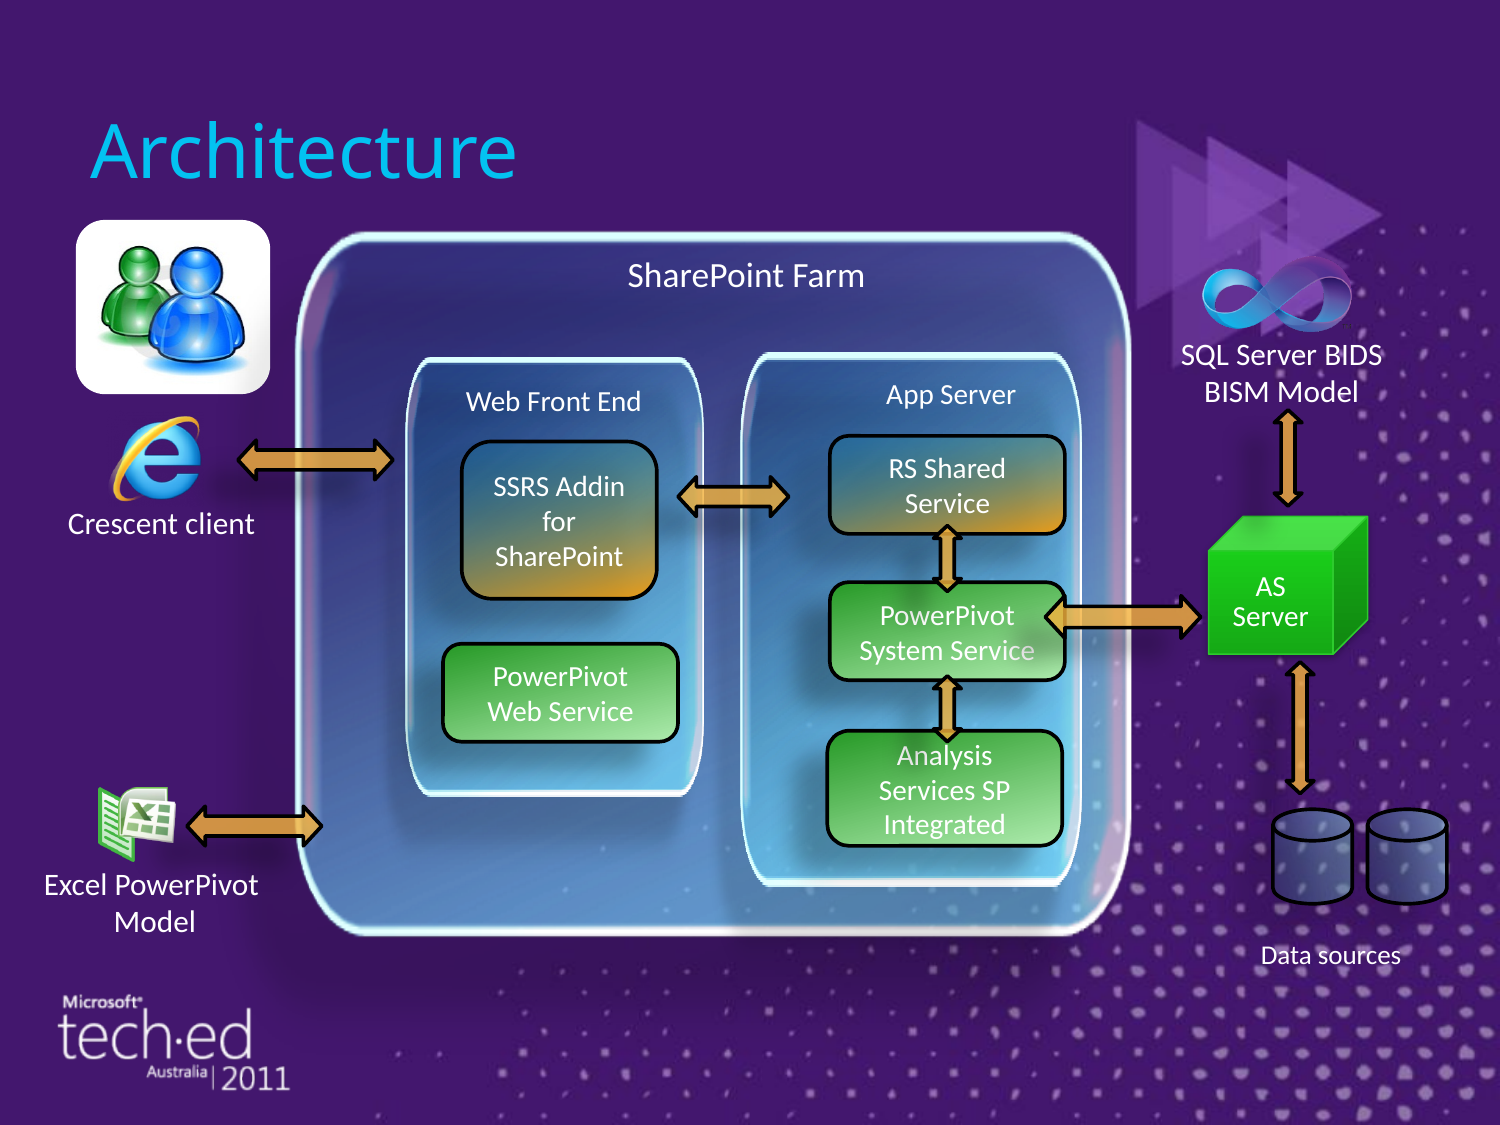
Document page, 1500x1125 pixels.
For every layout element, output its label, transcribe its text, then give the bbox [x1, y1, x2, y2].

text_box AS Server [1207, 515, 1369, 655]
text_box Data sources [1187, 916, 1475, 992]
text_box Excel PowerPivot Model [18, 862, 198, 941]
text_box Crescent client [25, 483, 198, 561]
picture [0, 0, 1500, 1125]
text_box [1285, 661, 1315, 795]
text_box SQL Server BIDS BISM Model [1145, 332, 1419, 410]
text_box [1272, 808, 1353, 905]
text_box [186, 812, 198, 840]
text_box [1138, 595, 1202, 639]
text_box [1273, 409, 1303, 507]
title Architecture [75, 54, 1425, 243]
text_box [1366, 808, 1448, 905]
